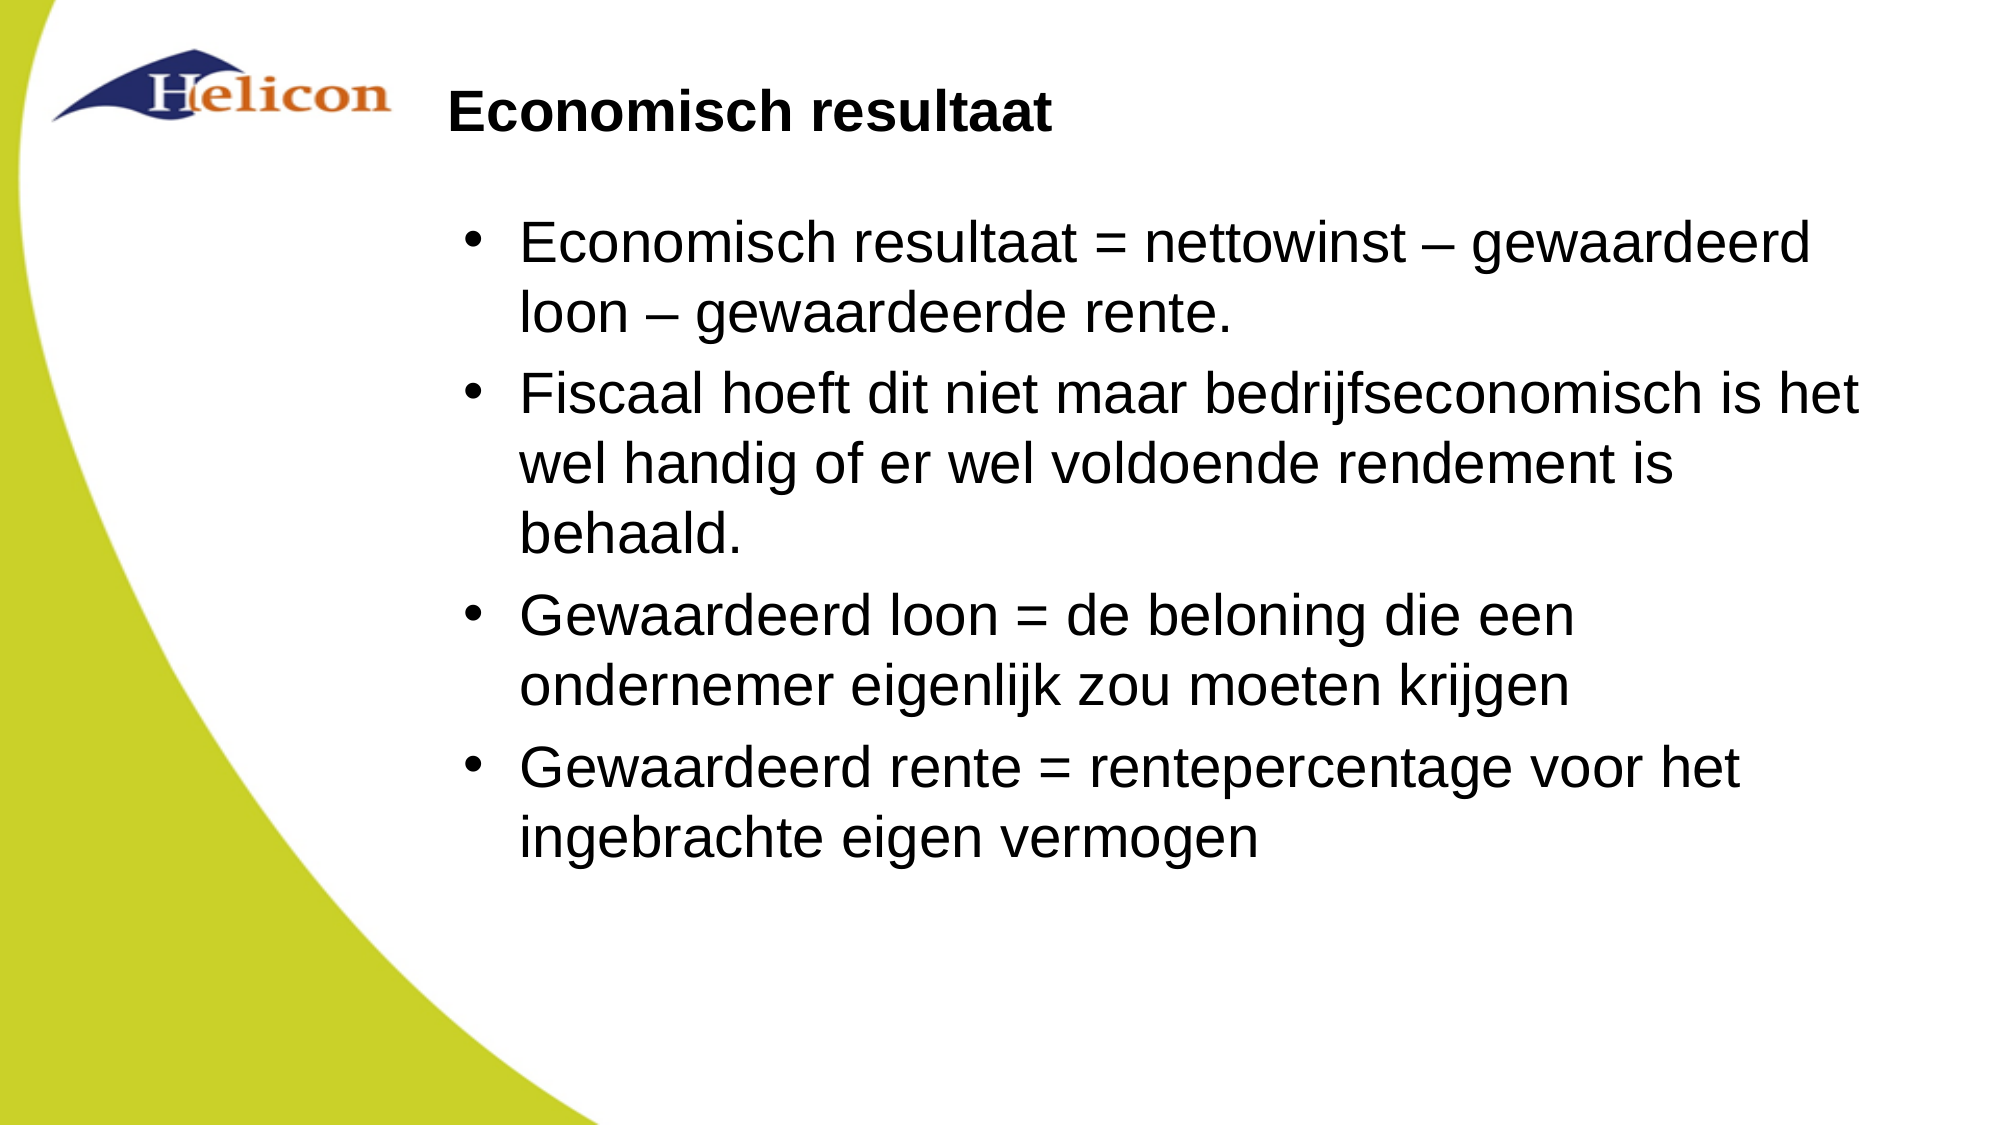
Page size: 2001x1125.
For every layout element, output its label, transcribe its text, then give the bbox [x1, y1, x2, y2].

list Economisch resultaat = nettowinst – gewaardeerd loon – gewaardeerde rente. Fiscaal hoeft dit niet maar bedrijfseconomisch is het wel handig of er wel voldoende rendement is behaald. Gewaardeerd loon = de beloning die een ondernemer eigenlijk zou moeten krijgen Gewaardeerd rente = rentepercentage voor het ingebrachte eigen vermogen [448, 196, 1900, 1005]
title Economisch resultaat [432, 54, 1887, 161]
picture [0, 0, 2000, 1125]
